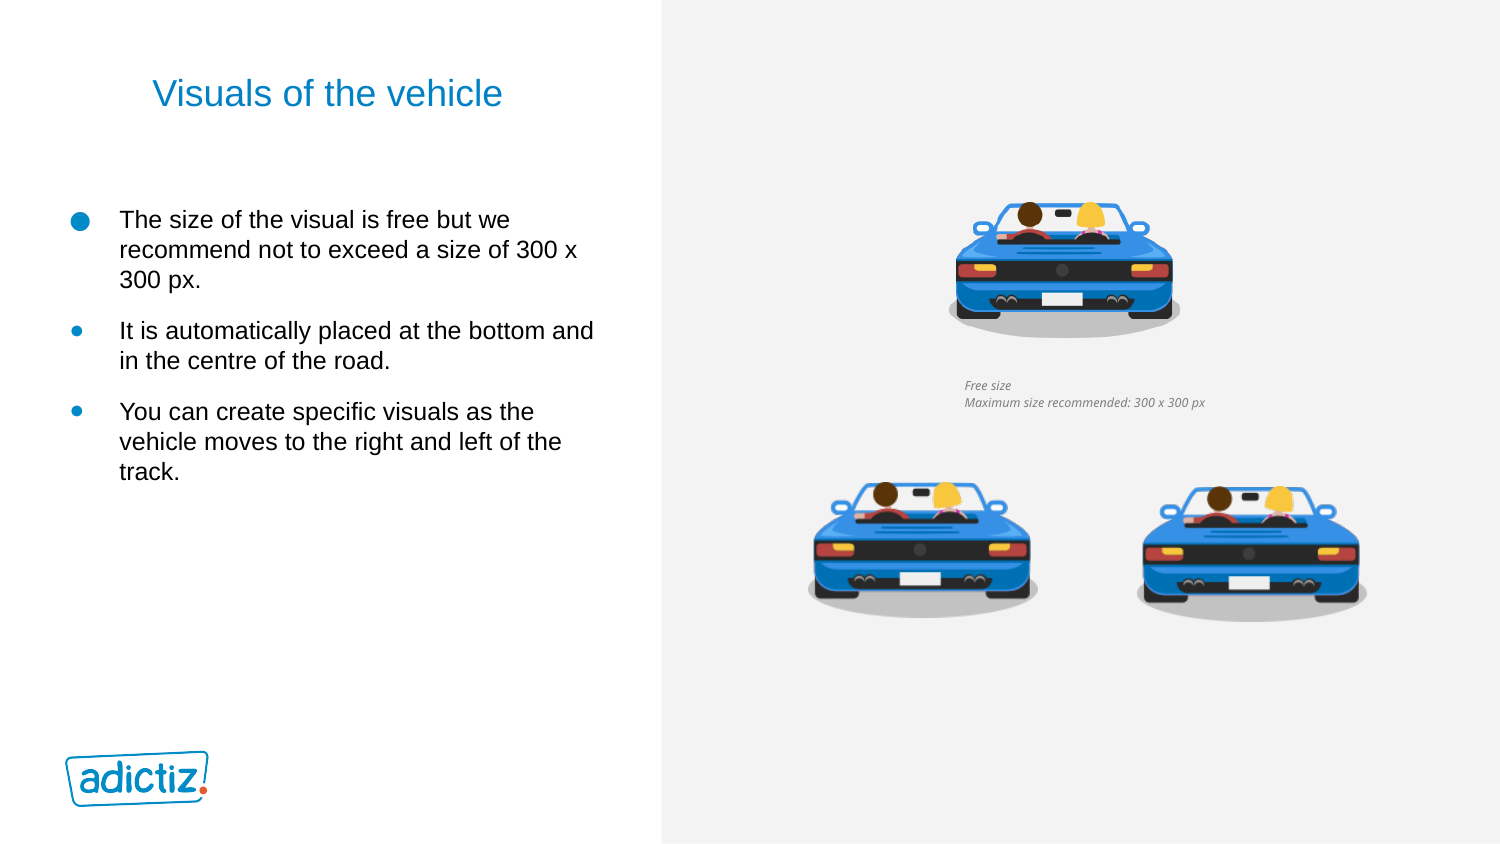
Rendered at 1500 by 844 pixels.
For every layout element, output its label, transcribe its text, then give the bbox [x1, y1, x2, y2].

list The size of the visual is free but we recommend not to exceed a size of 300 x 300 px. It is automatically placed at the bottom and in the centre of the road. You can create specific visuals as the vehicle moves to the right and left of the track. [29, 188, 627, 570]
title Visuals of the vehicle [29, 24, 627, 152]
picture [808, 482, 1038, 618]
text_box Free size Maximum size recommended: 300 x 300 px [949, 365, 1225, 421]
picture [59, 748, 214, 810]
picture [1137, 486, 1367, 622]
picture [949, 201, 1180, 339]
